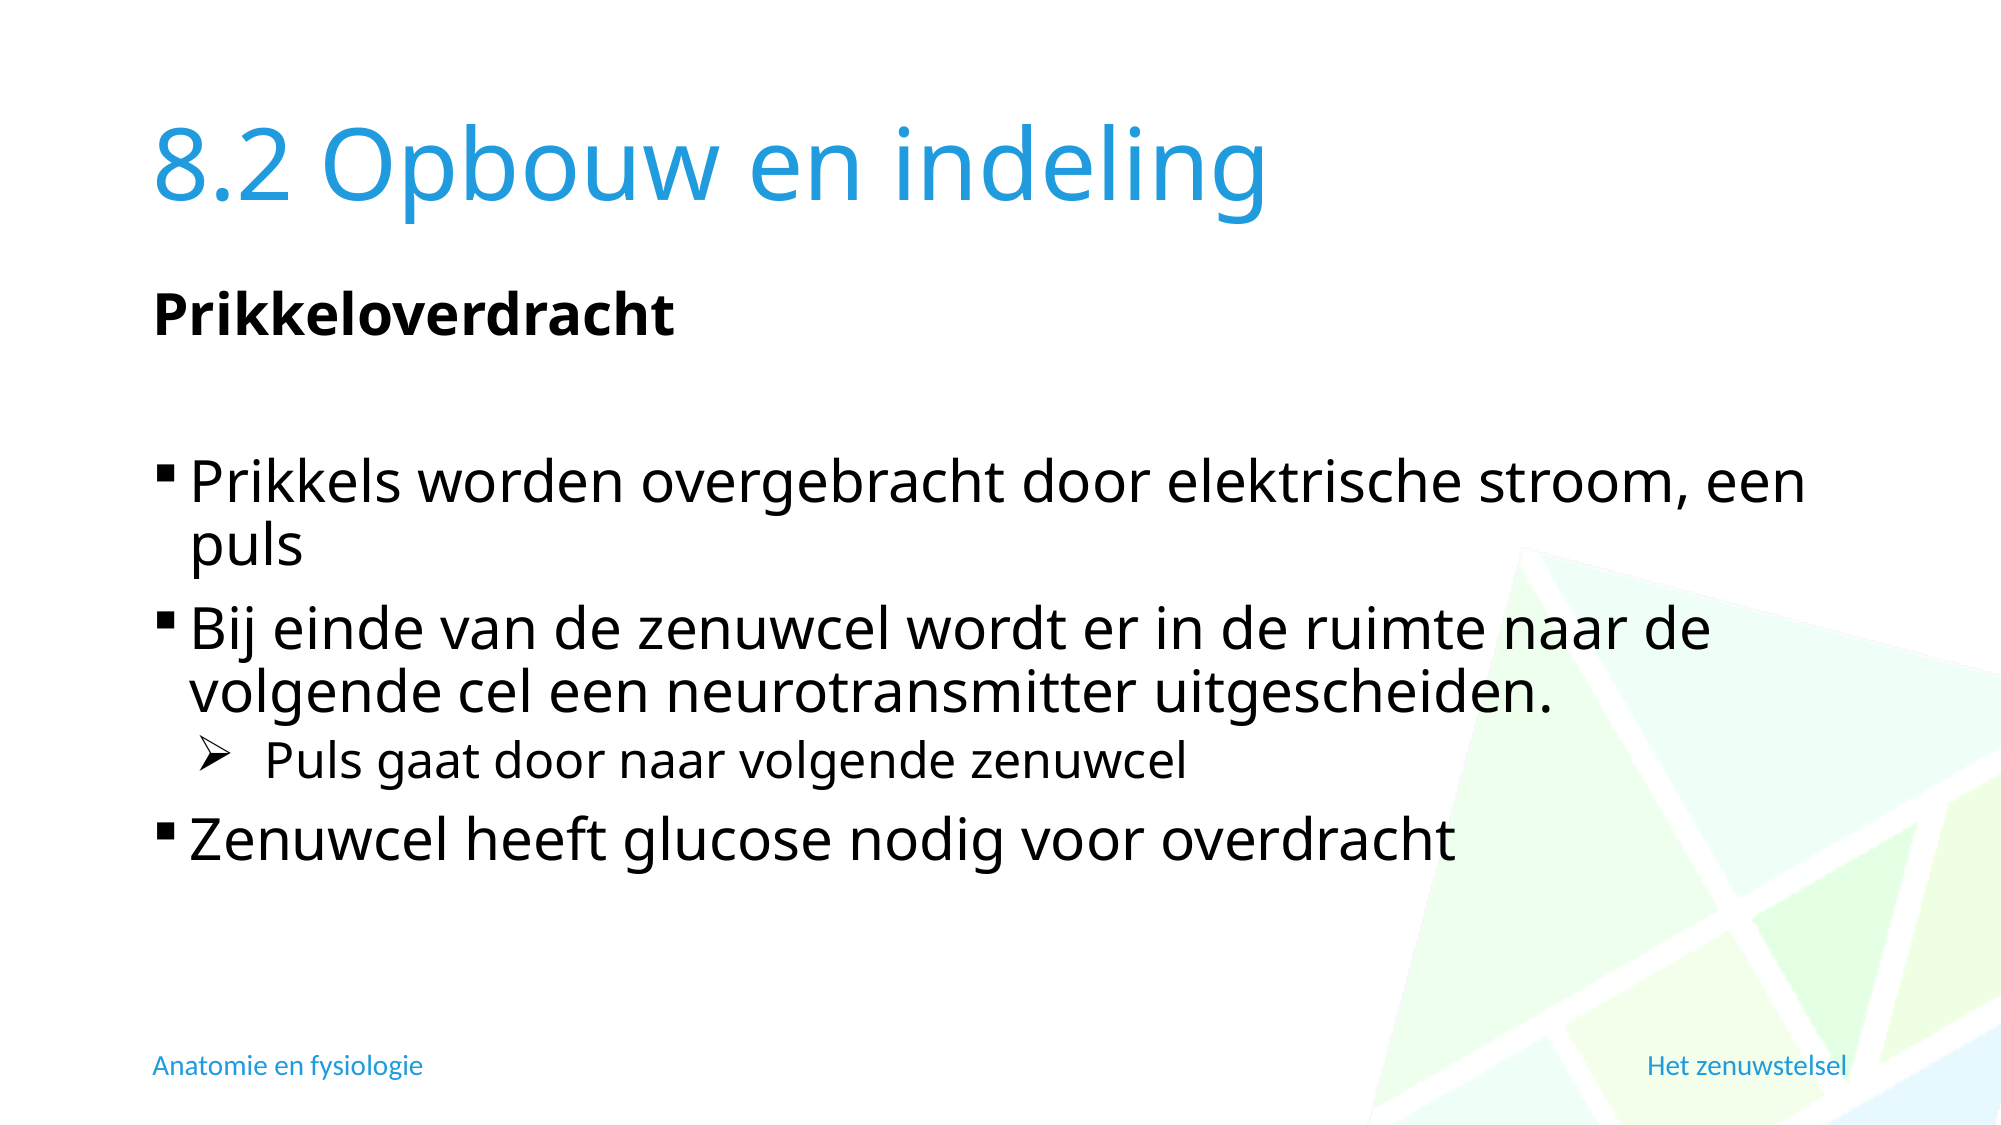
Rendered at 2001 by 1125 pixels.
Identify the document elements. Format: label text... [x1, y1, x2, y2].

list Anatomie en fysiologie [137, 1042, 588, 1103]
list Prikkeloverdracht Prikkels worden overgebracht door elektrische stroom, een puls Bij einde van de zenuwcel wordt er in de ruimte naar de volgende cel een neurotransmitter uitgescheiden. Puls gaat door naar volgende zenuwcel Zenuwcel heeft glucose nodig voor overdracht [137, 277, 1939, 992]
list Het zenuwstelsel [1412, 1042, 1863, 1103]
title 8.2 Opbouw en indeling [137, 59, 1863, 277]
